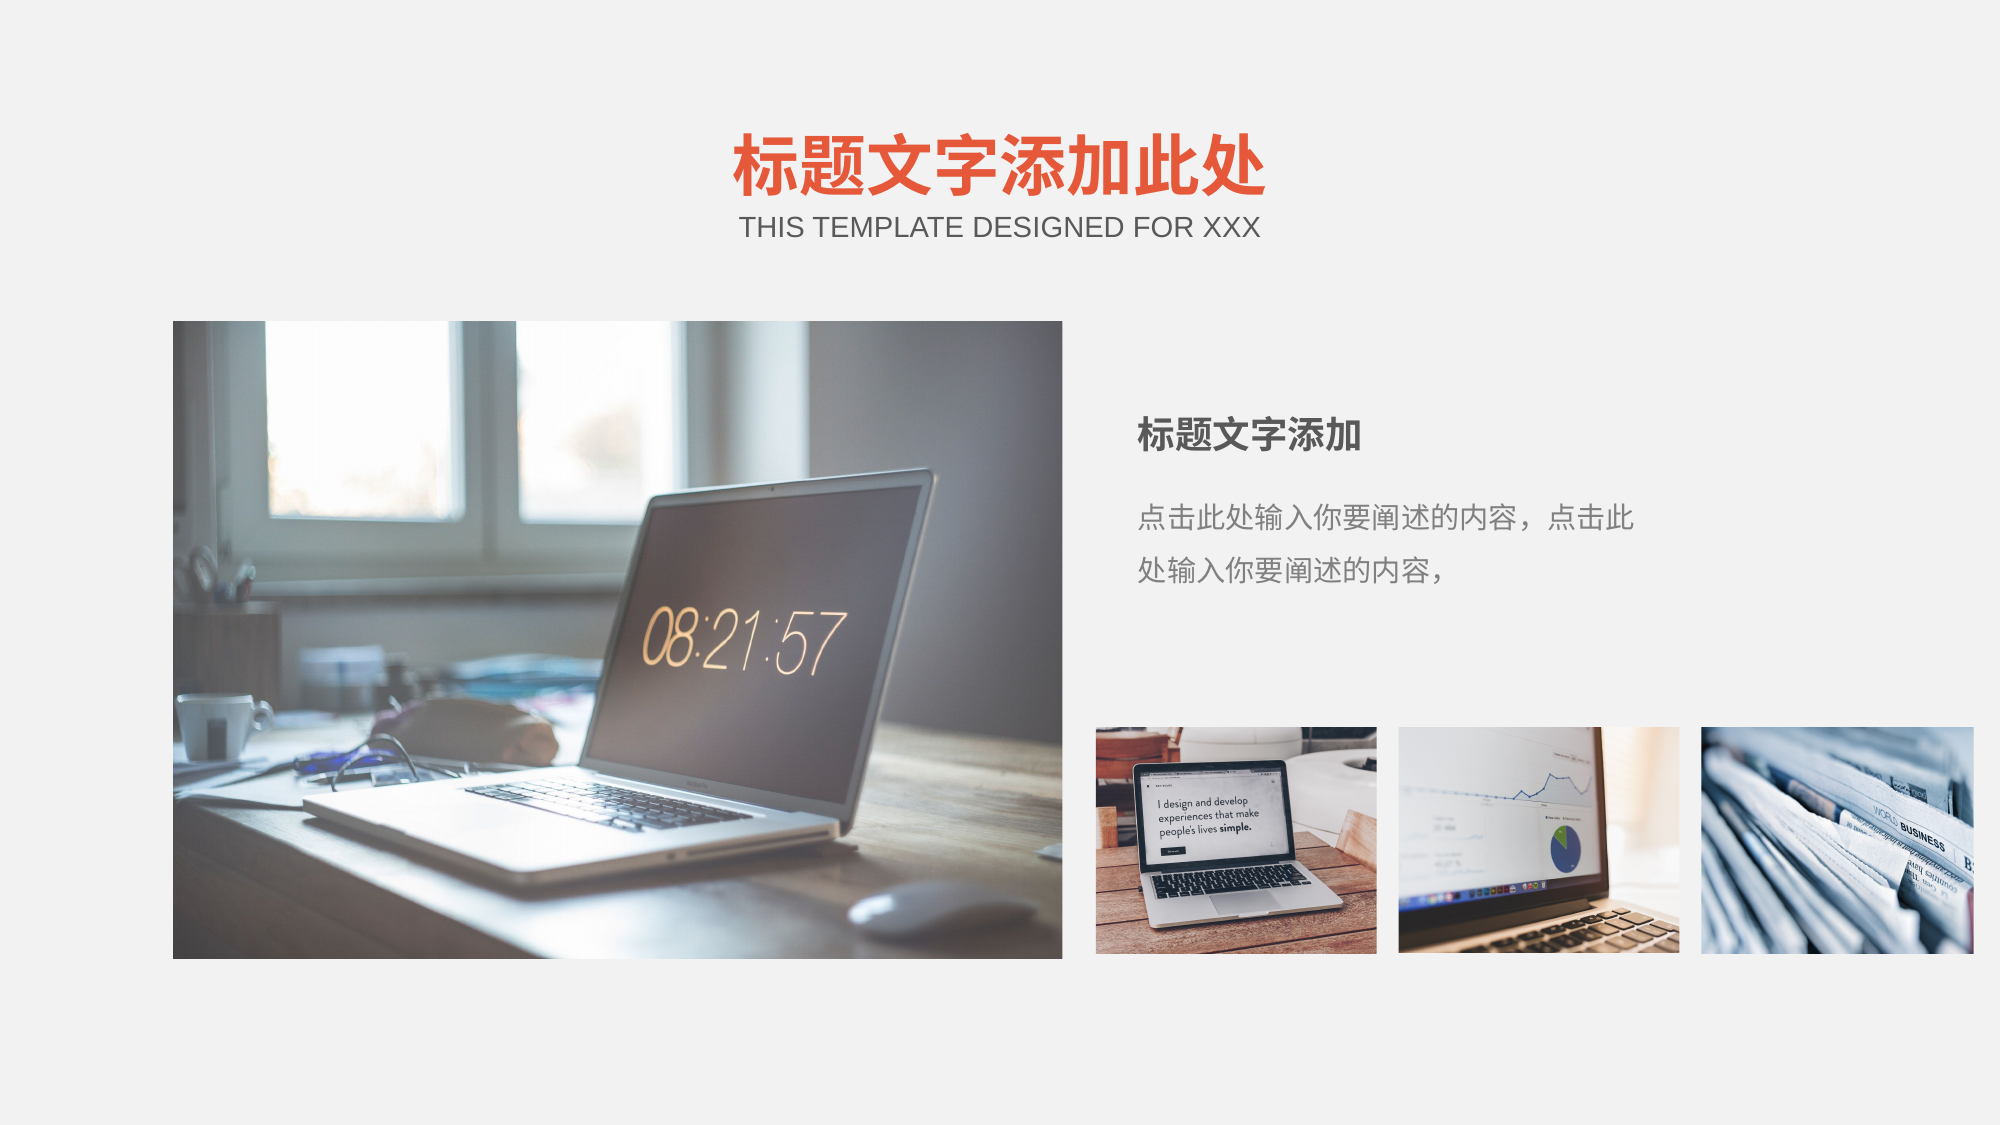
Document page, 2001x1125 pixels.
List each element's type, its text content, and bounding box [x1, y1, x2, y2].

text_box THIS TEMPLATE DESIGNED FOR XXX [599, 201, 1401, 251]
text_box 标题文字添加 [1123, 394, 1491, 463]
text_box [1398, 726, 1680, 953]
text_box [1095, 727, 1378, 955]
text_box 标题文字添加此处 [718, 116, 1282, 201]
text_box 点击此处输入你要阐述的内容，点击此处输入你要阐述的内容， [1123, 474, 1652, 595]
text_box [1700, 727, 1975, 955]
text_box [172, 320, 1063, 960]
